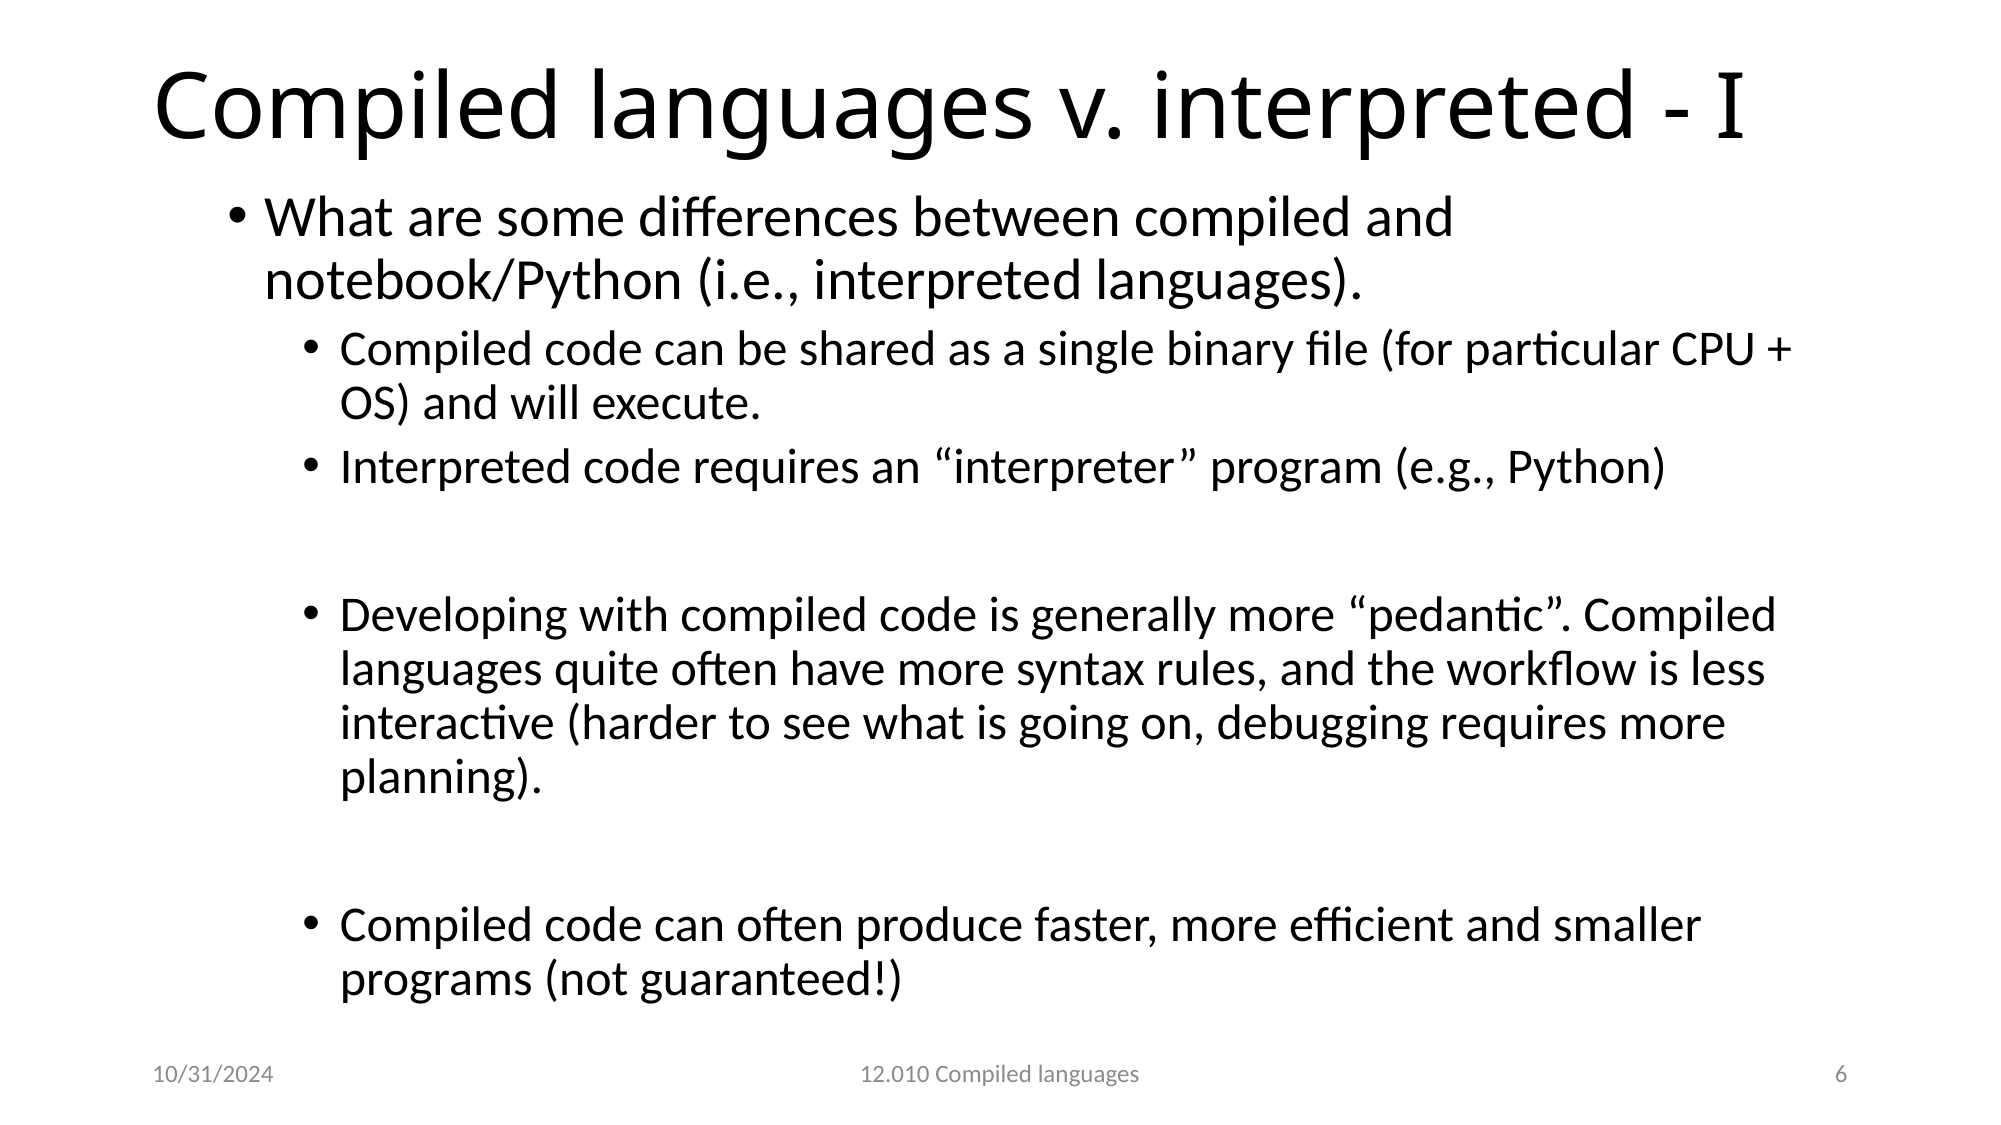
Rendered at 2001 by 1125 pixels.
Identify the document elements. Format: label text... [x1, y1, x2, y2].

list What are some differences between compiled and notebook/Python (i.e., interpreted languages). Compiled code can be shared as a single binary file (for particular CPU + OS) and will execute. Interpreted code requires an “interpreter” program (e.g., Python) Developing with compiled code is generally more “pedantic”. Compiled languages quite often have more syntax rules, and the workflow is less interactive (harder to see what is going on, debugging requires more planning). Compiled code can often produce faster, more efficient and smaller programs (not guaranteed!) [137, 178, 1877, 1083]
slide_number 6 [1412, 1042, 1863, 1103]
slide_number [137, 1042, 588, 1103]
title Compiled languages v. interpreted - I [137, 0, 1863, 178]
footer 12.010 Compiled languages [662, 1042, 1338, 1103]
